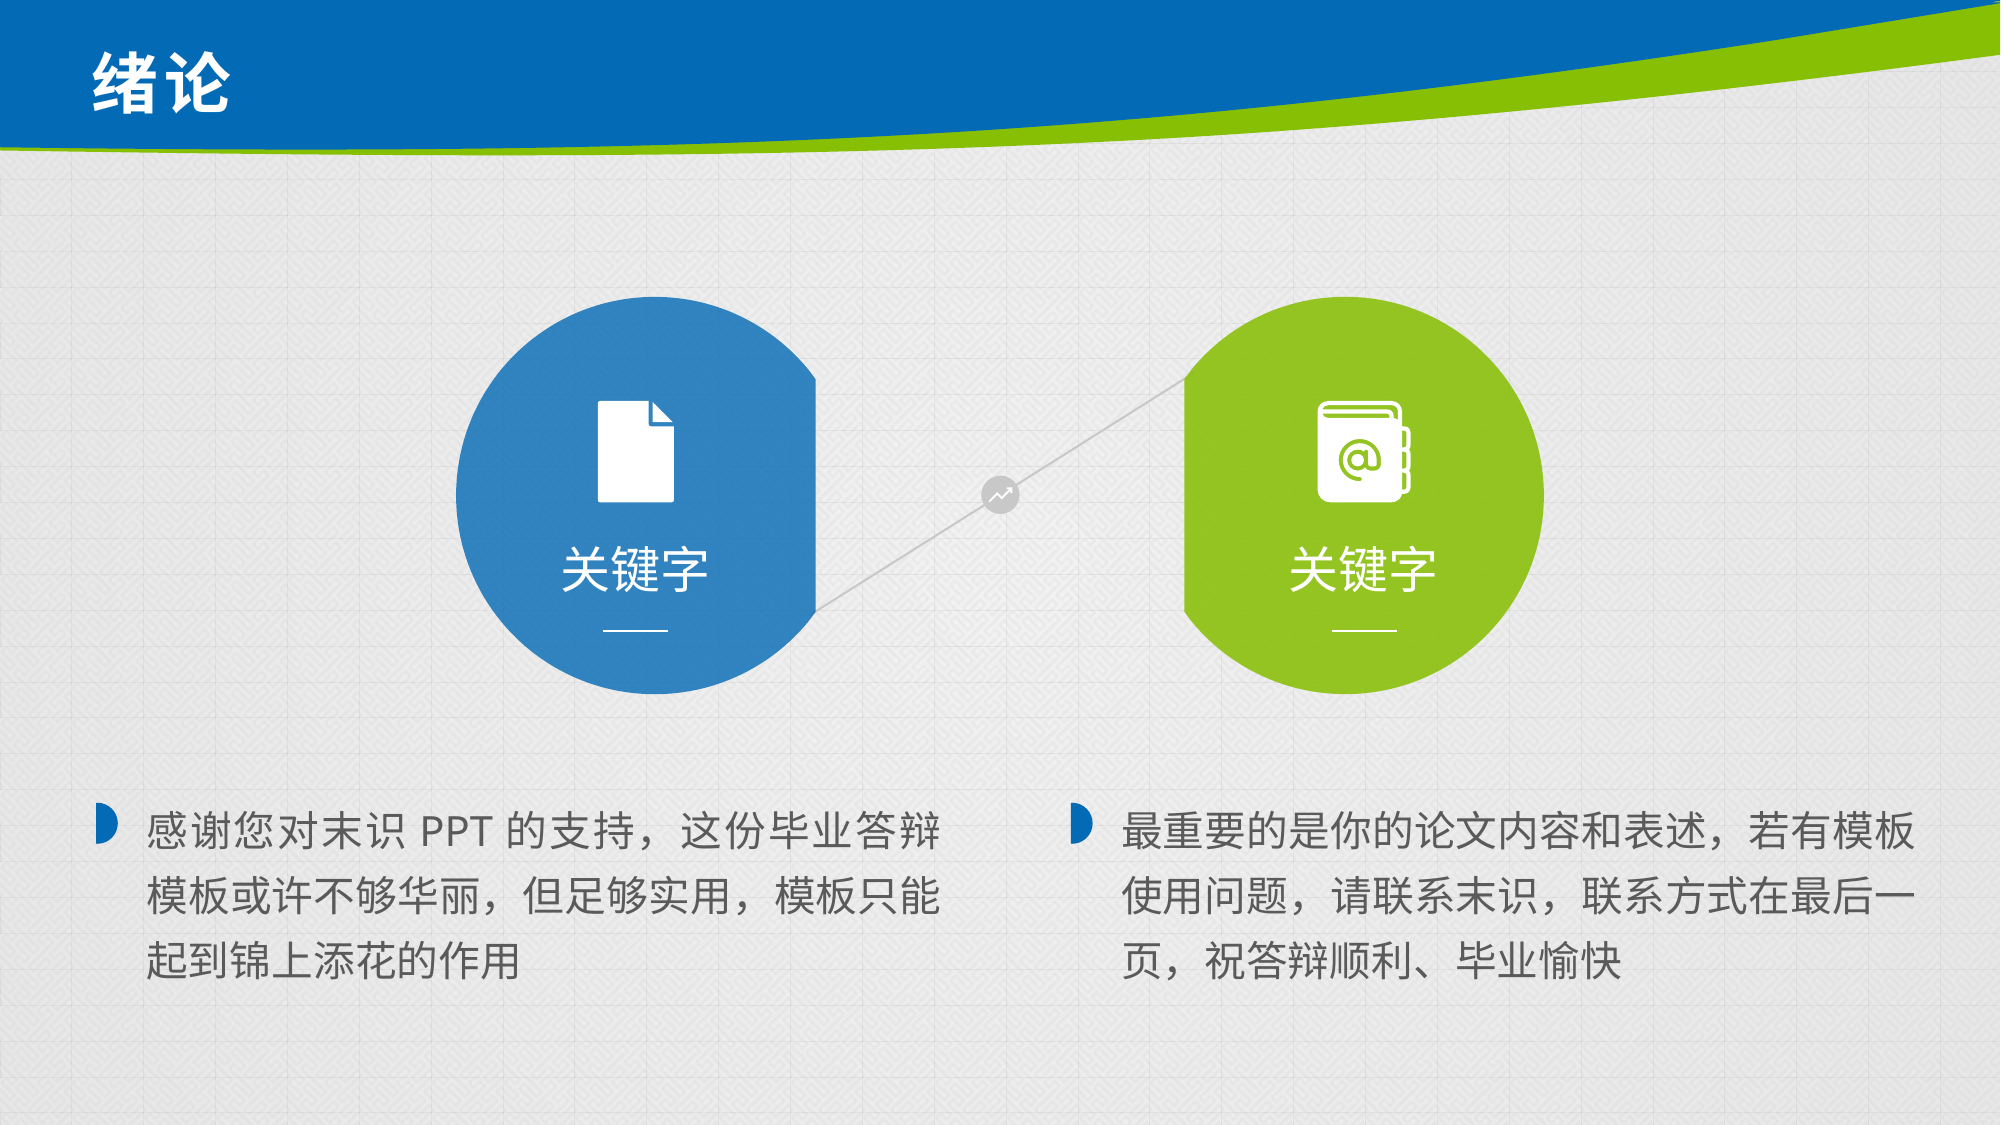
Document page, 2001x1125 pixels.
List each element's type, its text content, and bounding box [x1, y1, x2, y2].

title 绪论 [76, 42, 1087, 131]
text_box 感谢您对末识PPT的支持，这份毕业答辩模板或许不够华丽，但足够实用，模板只能起到锦上添花的作用 [131, 782, 957, 993]
text_box [1069, 801, 1094, 845]
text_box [509, 401, 762, 631]
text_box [809, 372, 1195, 616]
picture [0, 55, 2000, 1125]
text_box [981, 475, 1020, 514]
text_box [455, 295, 814, 696]
text_box [1186, 295, 1545, 696]
text_box [95, 801, 119, 845]
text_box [1238, 401, 1490, 631]
text_box 最重要的是你的论文内容和表述，若有模板使用问题，请联系末识，联系方式在最后一页，祝答辩顺利、毕业愉快 [1106, 782, 1931, 993]
